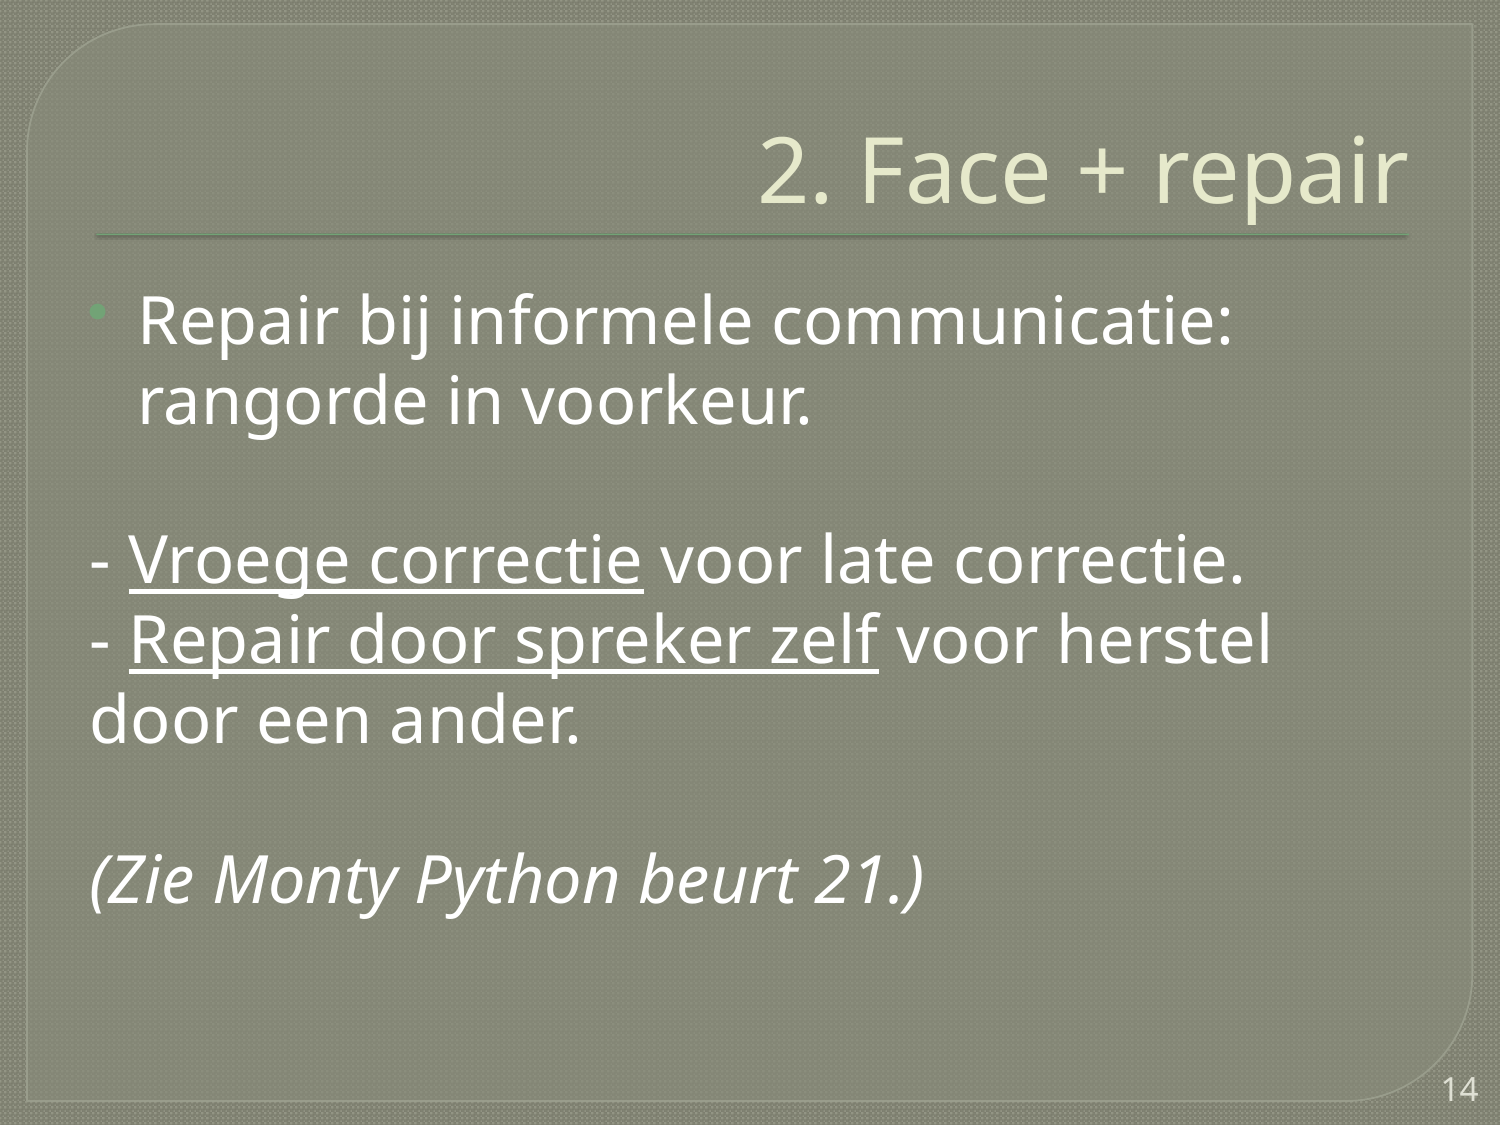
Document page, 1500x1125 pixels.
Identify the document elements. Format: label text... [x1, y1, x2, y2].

slide_number 14 [1417, 1068, 1494, 1114]
title 2. Face + repair [75, 41, 1425, 230]
list Repair bij informele communicatie: rangorde in voorkeur. - Vroege correctie voor late correctie. - Repair door spreker zelf voor herstel door een ander. (Zie Monty Python beurt 21.) [75, 270, 1425, 1013]
